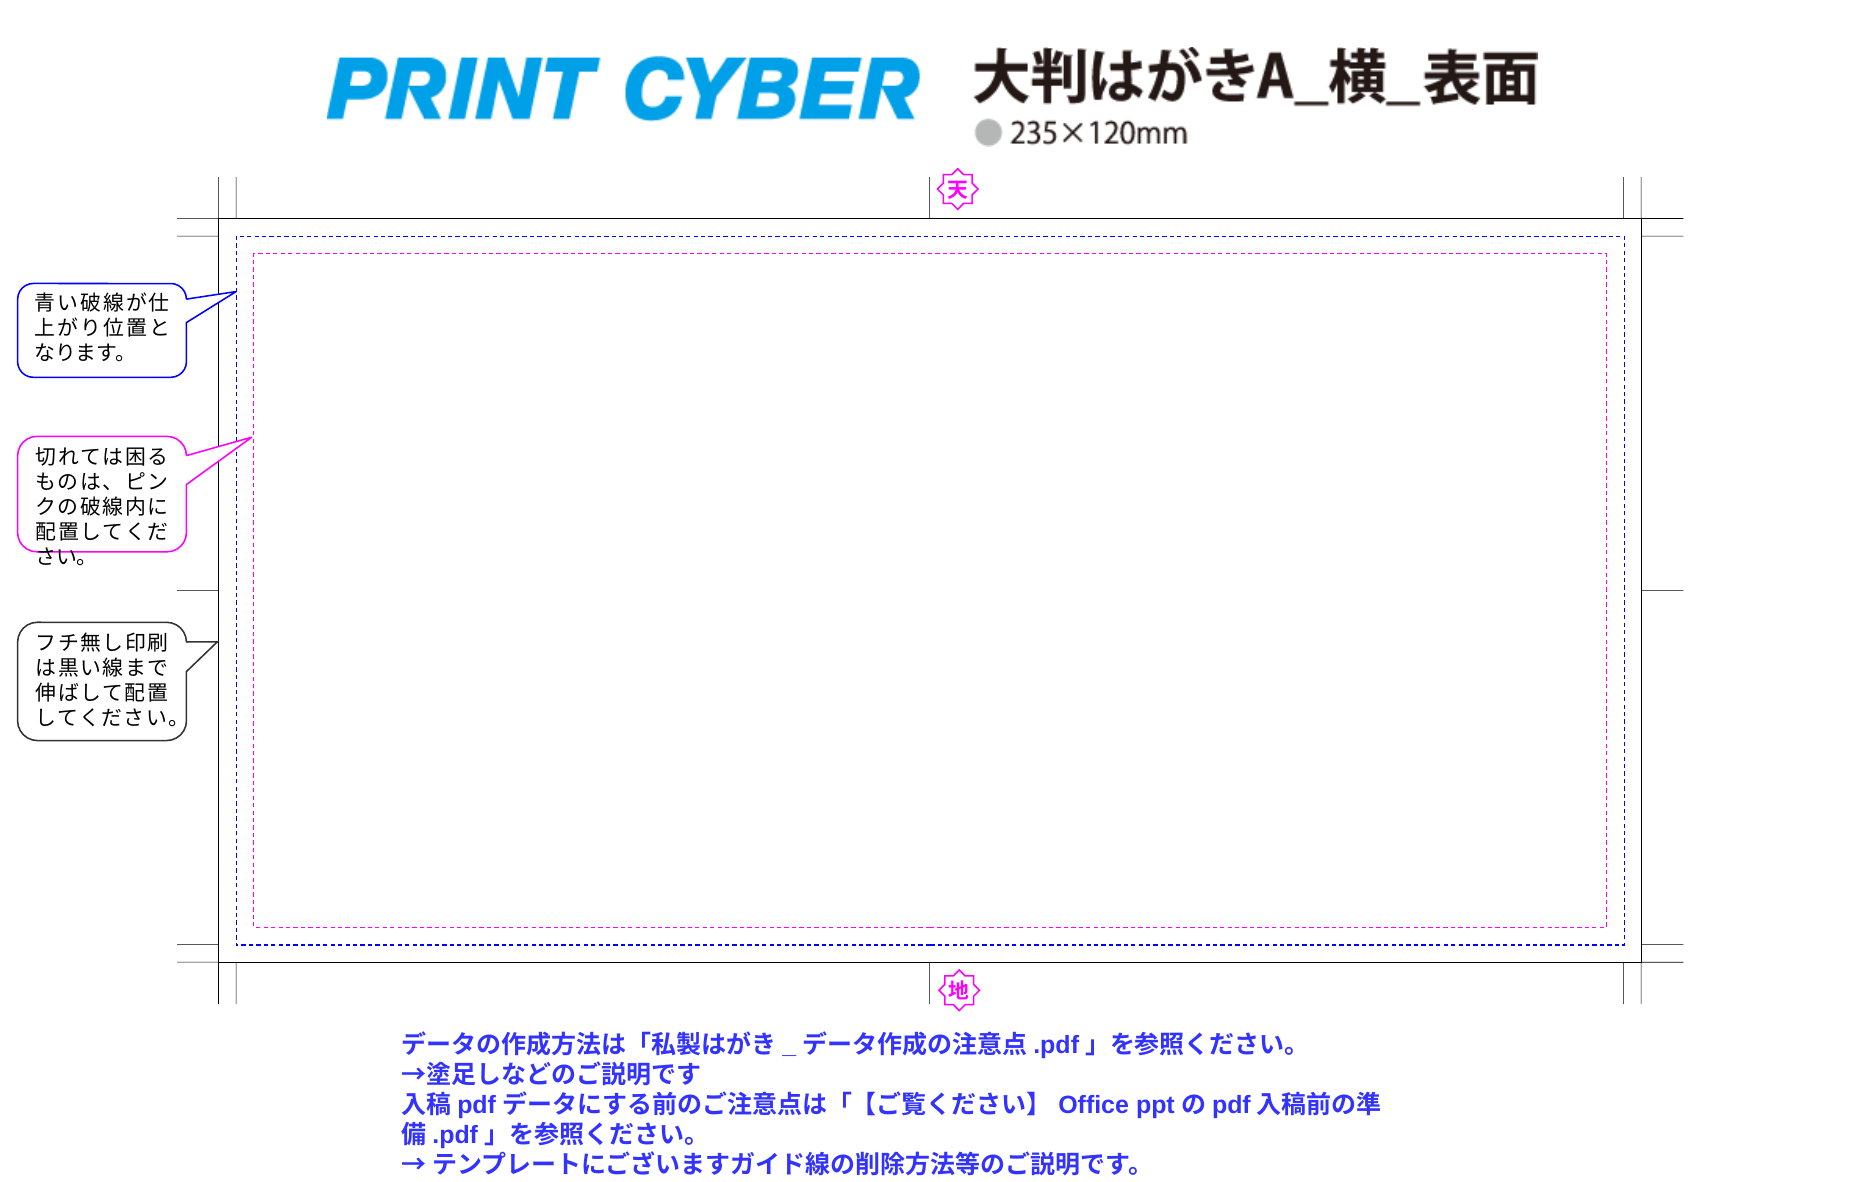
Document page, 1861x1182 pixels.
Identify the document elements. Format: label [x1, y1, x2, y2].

picture [351, 71, 372, 85]
picture [327, 47, 1538, 147]
